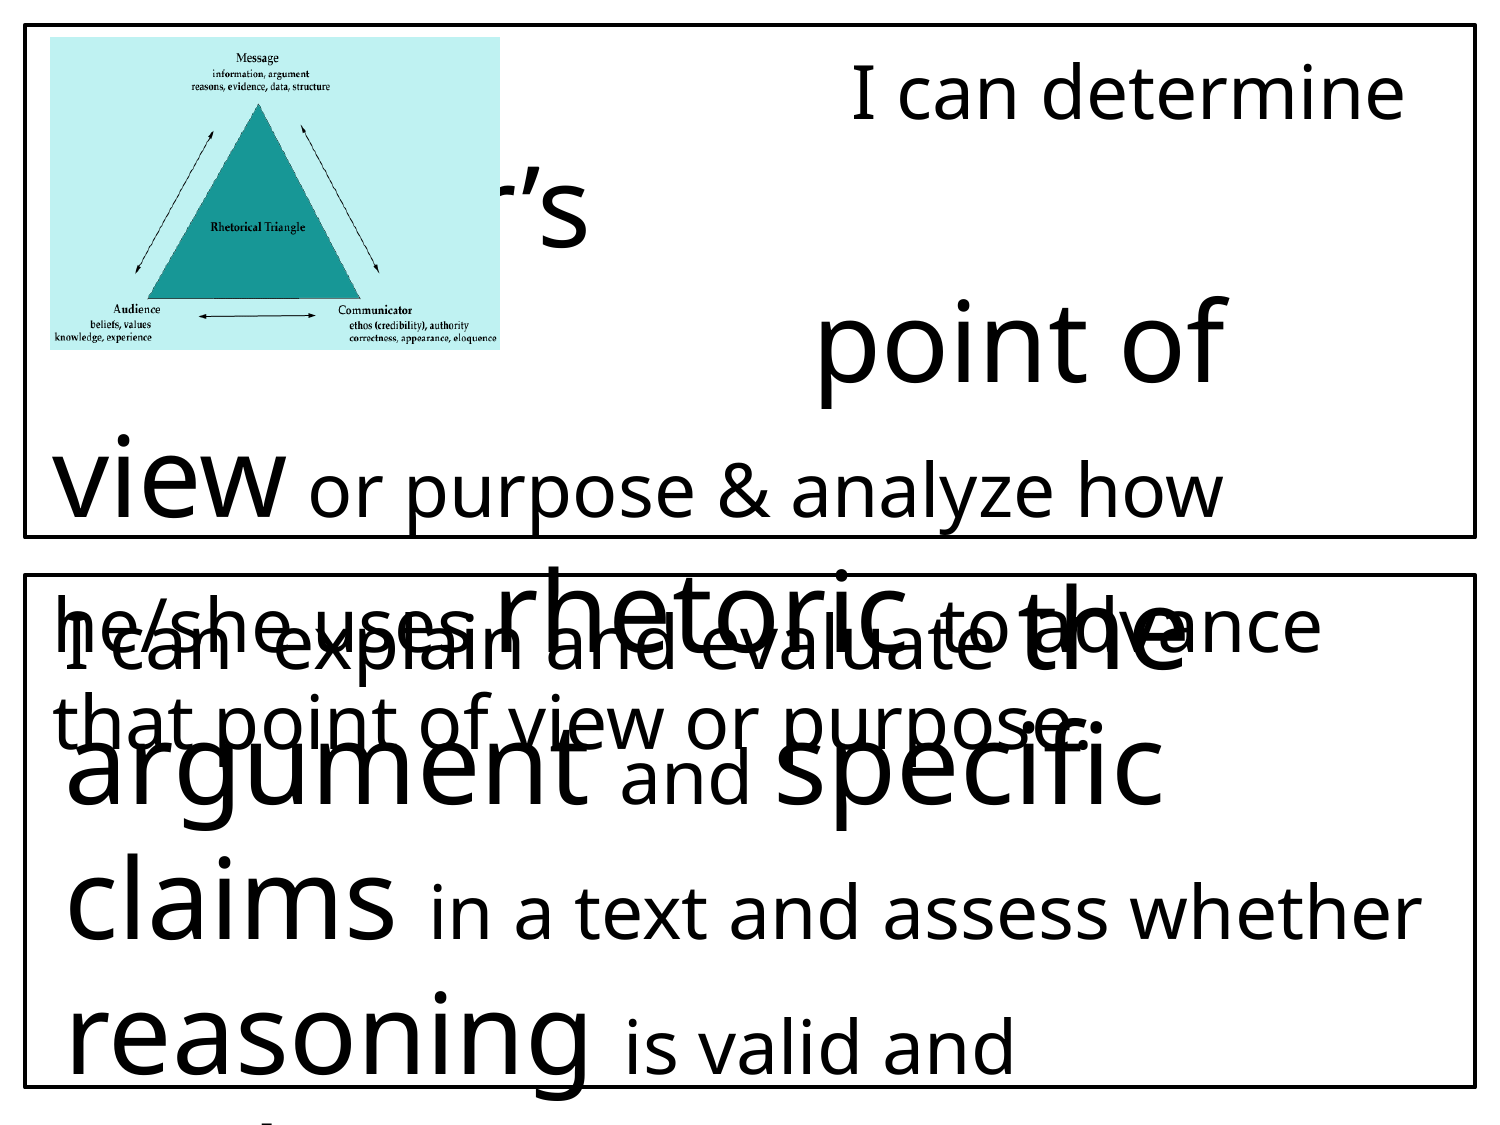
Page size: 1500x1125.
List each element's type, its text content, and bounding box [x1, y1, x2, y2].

text_box [23, 573, 49, 1089]
text_box I can explain and evaluate the argument and specific claims in a text and assess whether reasoning is valid and evidence relevant and sufficient. [49, 549, 1475, 1125]
picture [49, 37, 501, 351]
text_box [23, 23, 1477, 539]
text_box I can determine an author’s point of view or purpose & analyze how he/she uses rhetoric to advance that point of view or purpose. [37, 37, 1463, 773]
